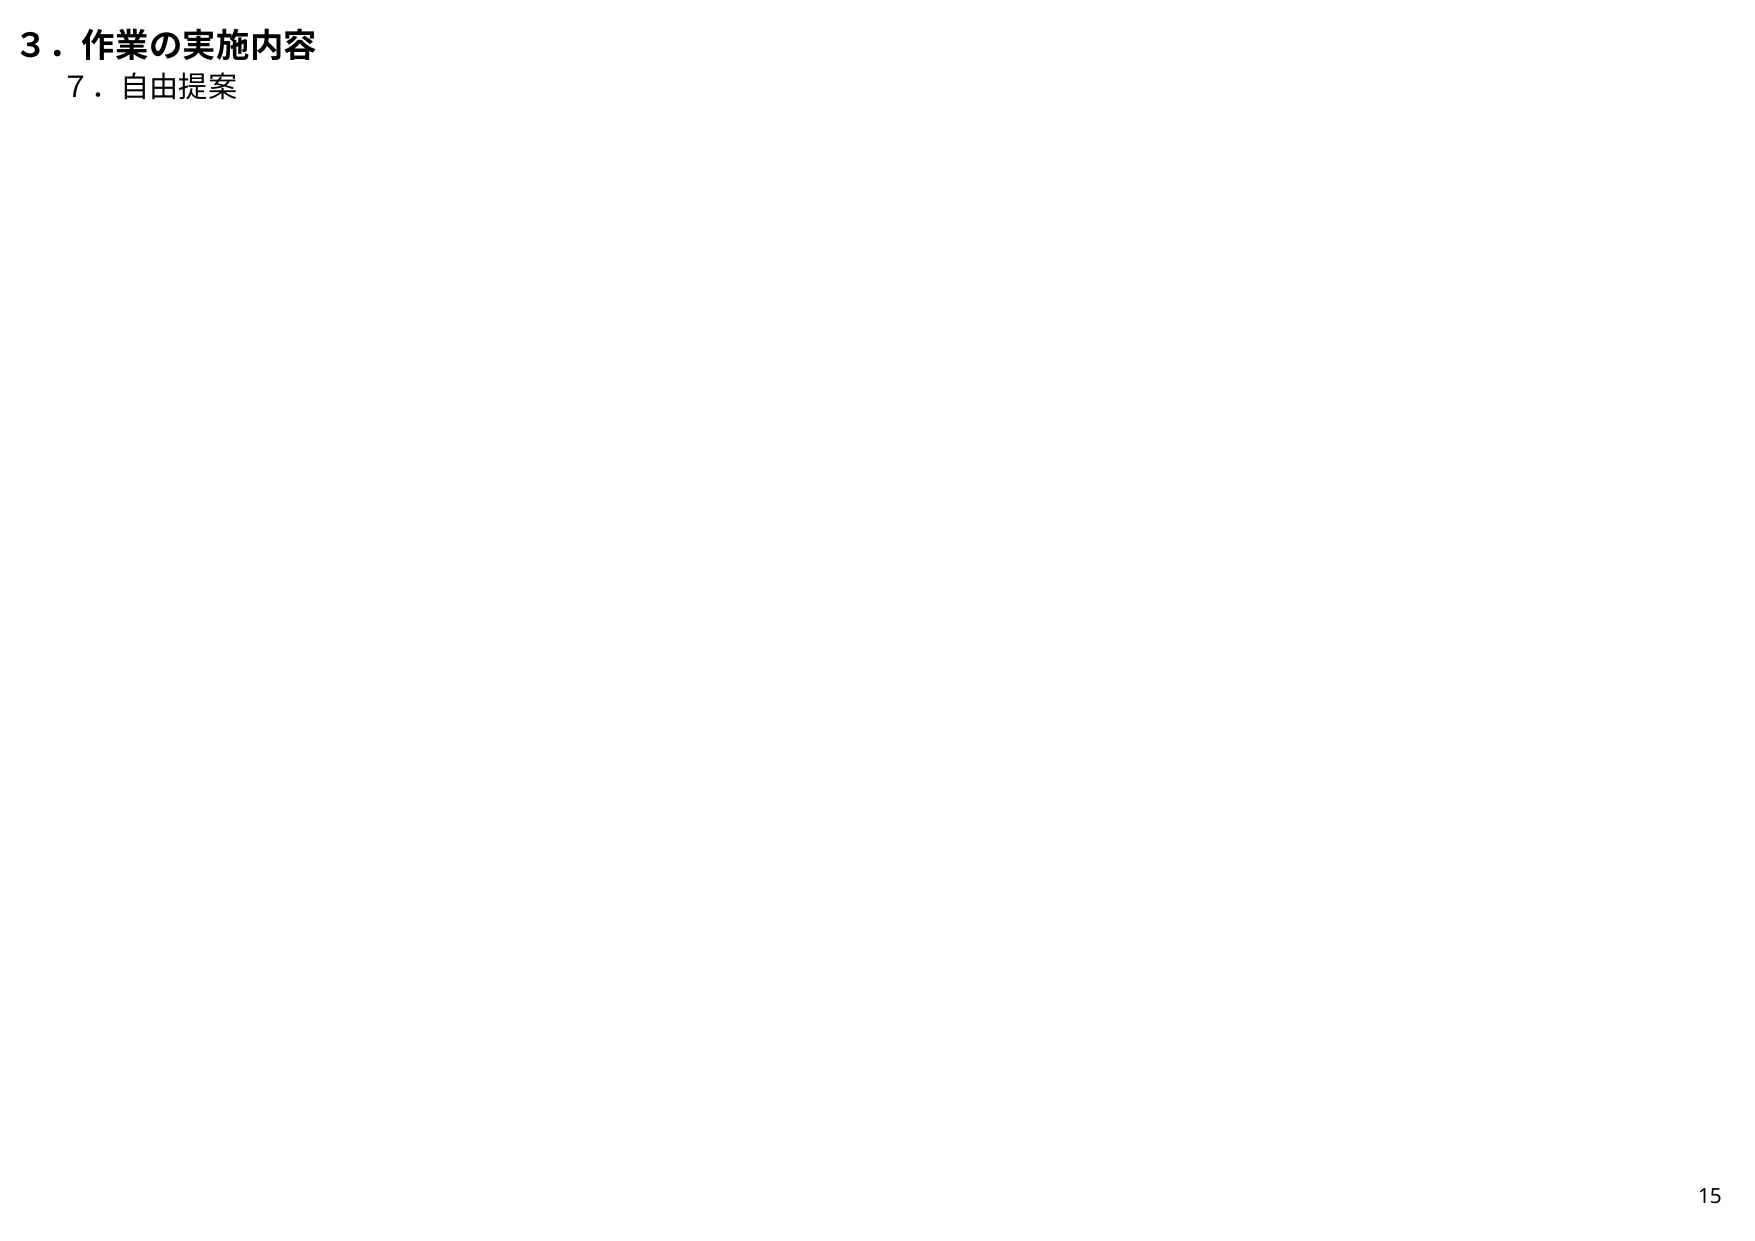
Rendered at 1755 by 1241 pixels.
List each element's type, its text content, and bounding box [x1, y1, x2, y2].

list ７．自由提案 [61, 67, 1739, 104]
title ３．作業の実施内容 [14, 29, 1739, 66]
